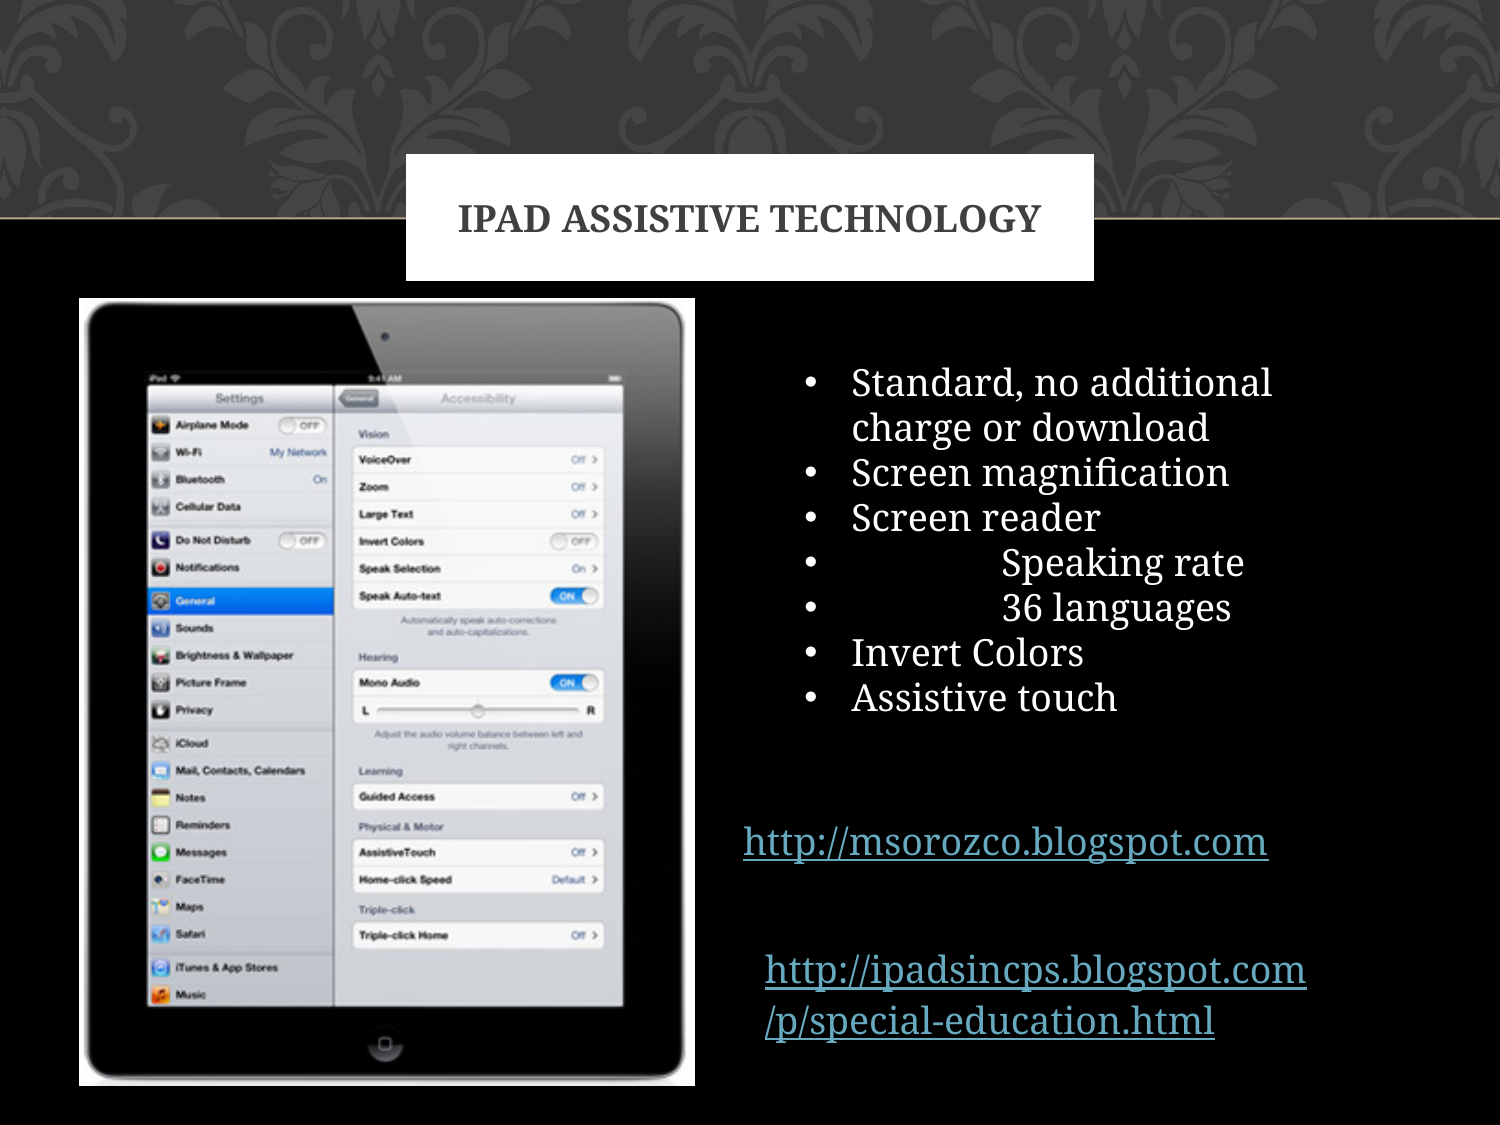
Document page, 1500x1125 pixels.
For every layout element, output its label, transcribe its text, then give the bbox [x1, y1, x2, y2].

text_box http://msorozco.blogspot.com [728, 810, 1284, 877]
picture [79, 298, 695, 1086]
text_box http://ipadsincps.blogspot.com/p/special-education.html [749, 938, 1500, 1056]
text_box Standard, no additional charge or download Screen magnification Screen reader Speaking rate 36 languages Invert Colors Assistive touch [789, 351, 1363, 727]
title Ipad assistive technology [406, 154, 1094, 281]
